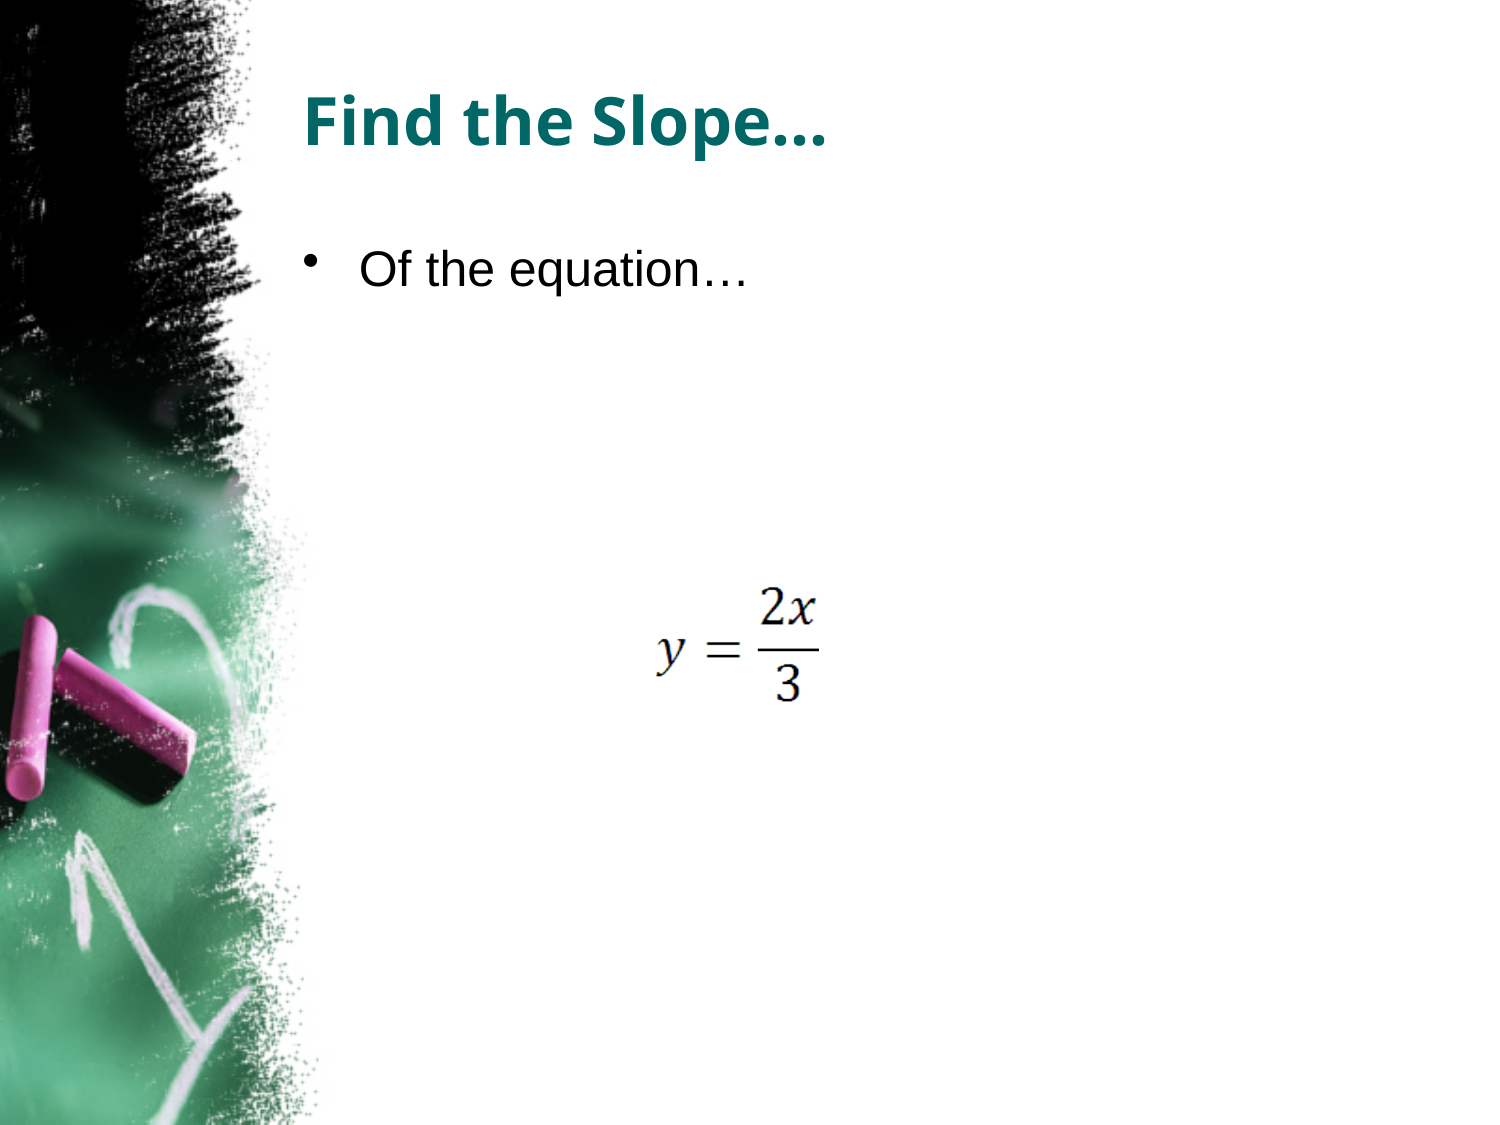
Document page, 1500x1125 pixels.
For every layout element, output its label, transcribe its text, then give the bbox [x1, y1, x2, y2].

picture [0, 1, 1500, 1125]
list Of the equation… [287, 228, 1438, 980]
title Find the Slope… [287, 49, 1438, 188]
